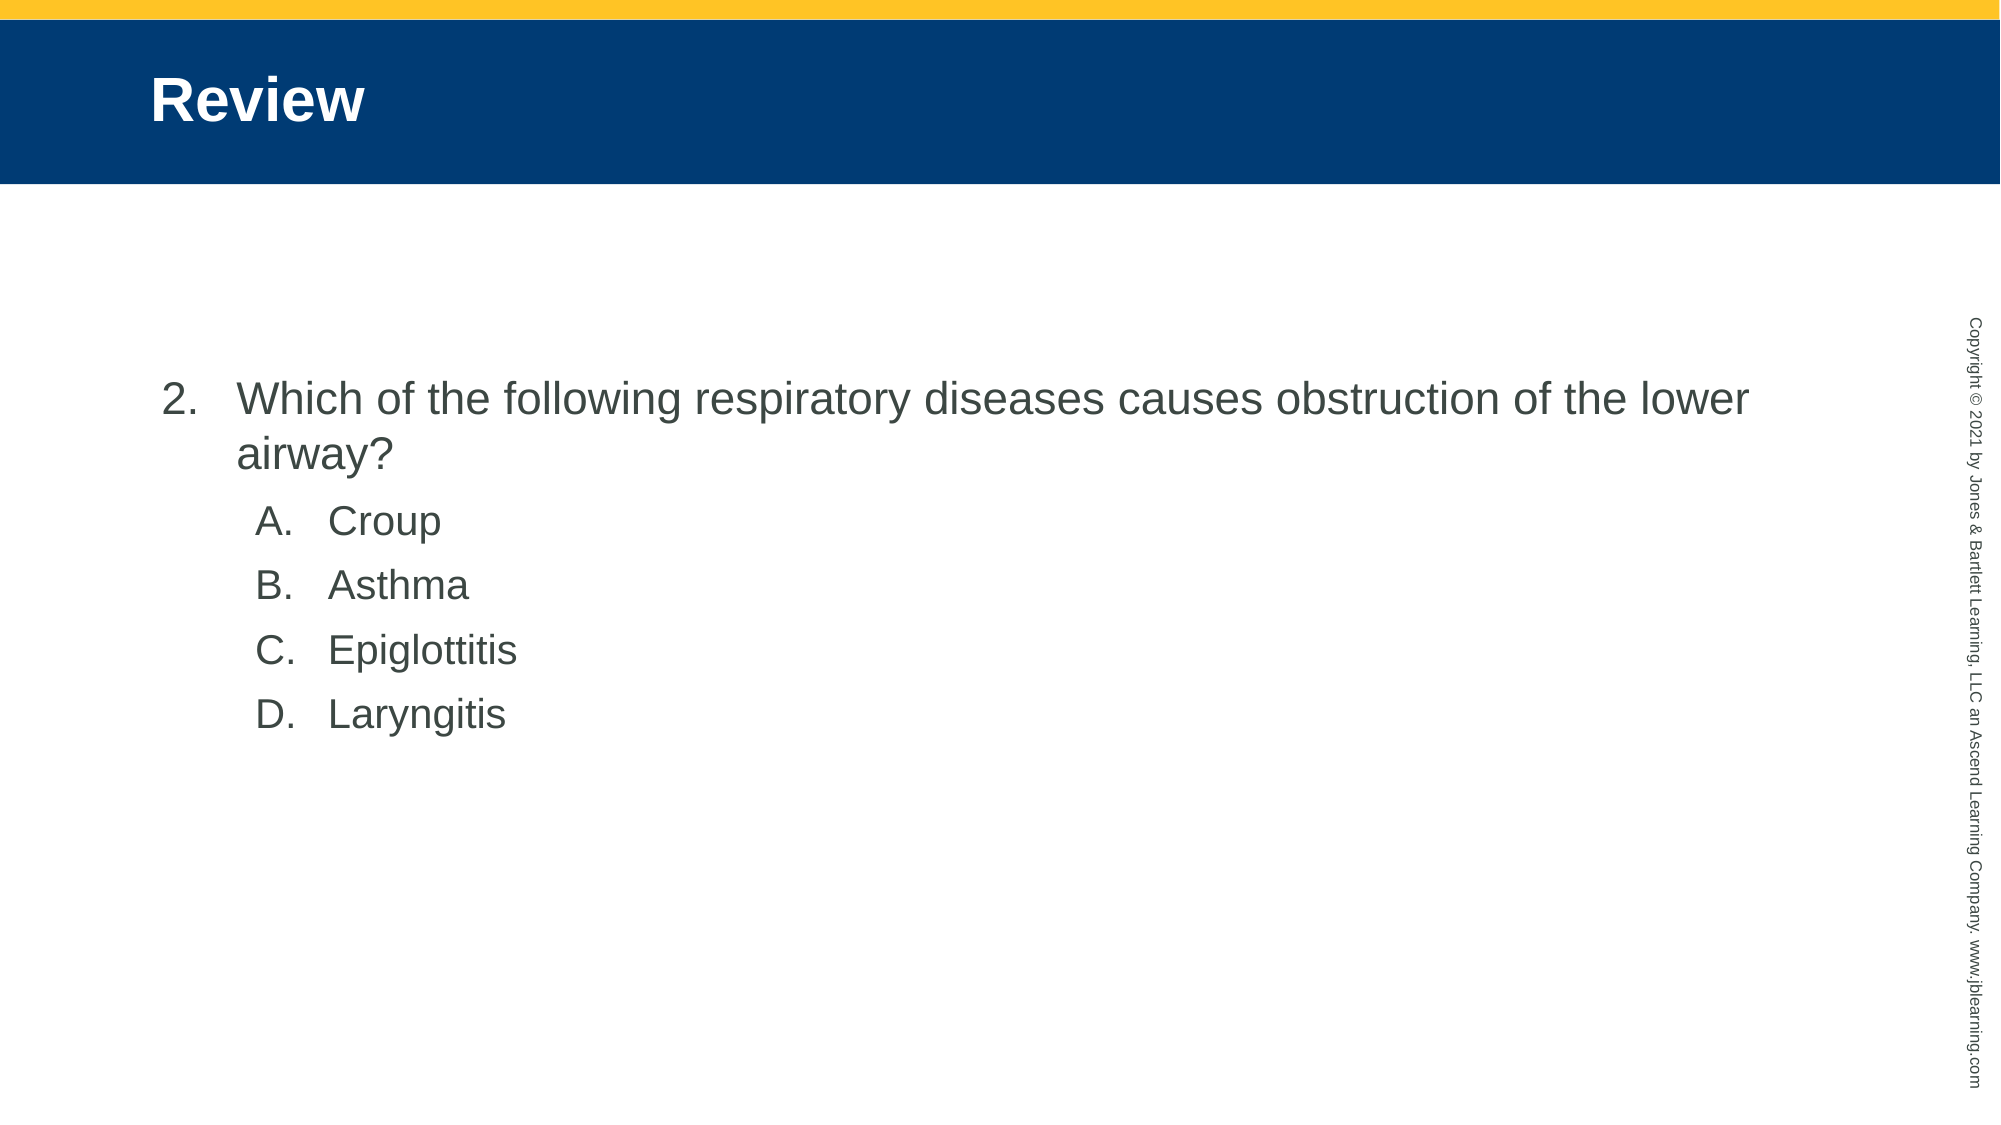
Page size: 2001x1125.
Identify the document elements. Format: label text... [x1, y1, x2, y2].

list Which of the following respiratory diseases causes obstruction of the lower airway? Croup Asthma Epiglottitis Laryngitis [146, 361, 1859, 1016]
title Review [0, 19, 2000, 185]
